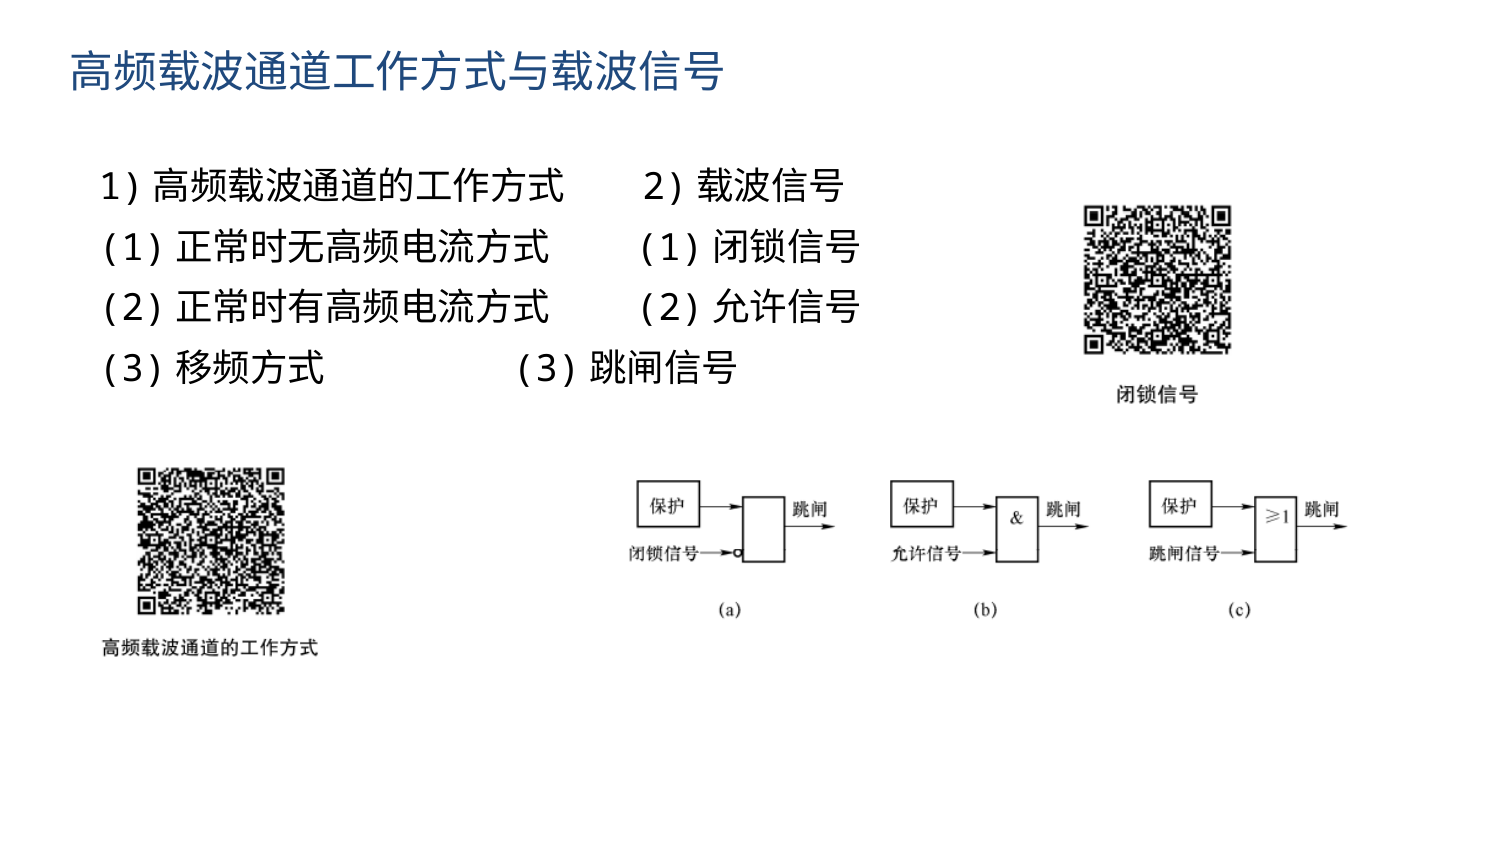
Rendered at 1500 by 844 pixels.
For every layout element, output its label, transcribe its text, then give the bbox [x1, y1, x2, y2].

text_box 1)高频载波通道的工作方式 2)载波信号 (1)正常时无高频电流方式 (1)闭锁信号 (2)正常时有高频电流方式 (2)允许信号 (3)移频方式 (3)跳闸信号 [84, 138, 1236, 458]
picture [590, 445, 1378, 634]
text_box 高频载波通道工作方式与载波信号 [54, 36, 812, 108]
picture [83, 450, 326, 679]
picture [1059, 195, 1264, 410]
